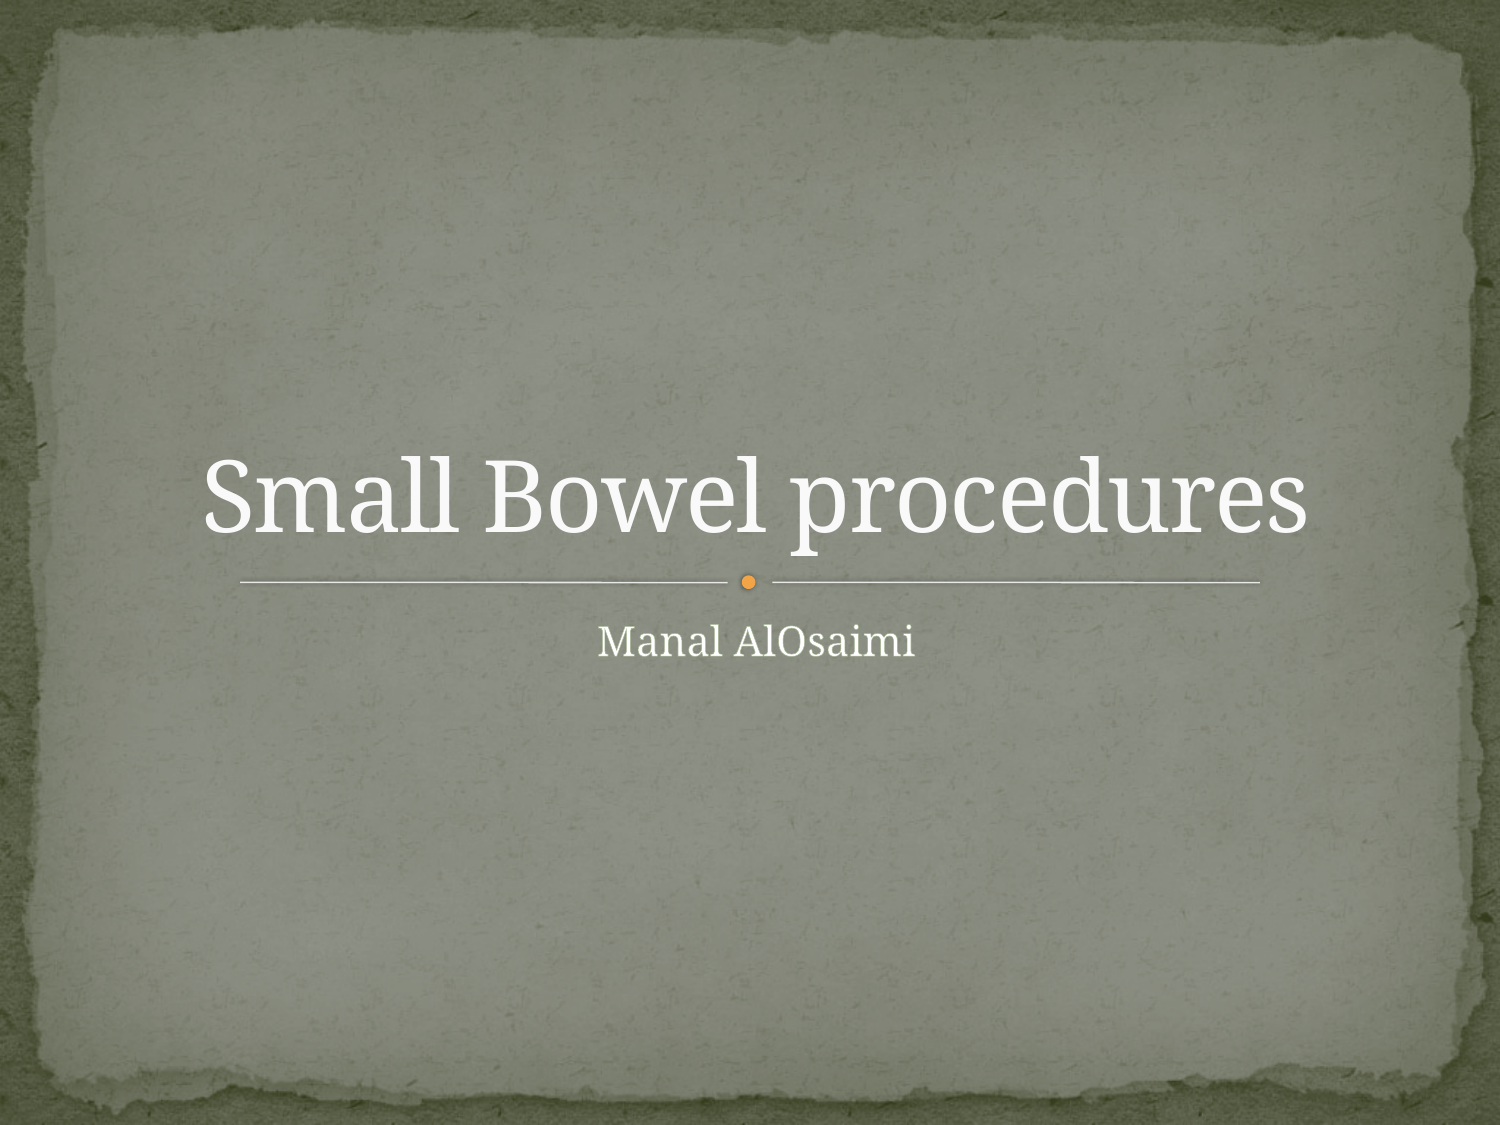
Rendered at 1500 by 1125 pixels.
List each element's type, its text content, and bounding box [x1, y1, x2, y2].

subtitle Manal AlOsaimi [75, 606, 1438, 750]
title Small Bowel procedures [74, 235, 1438, 561]
